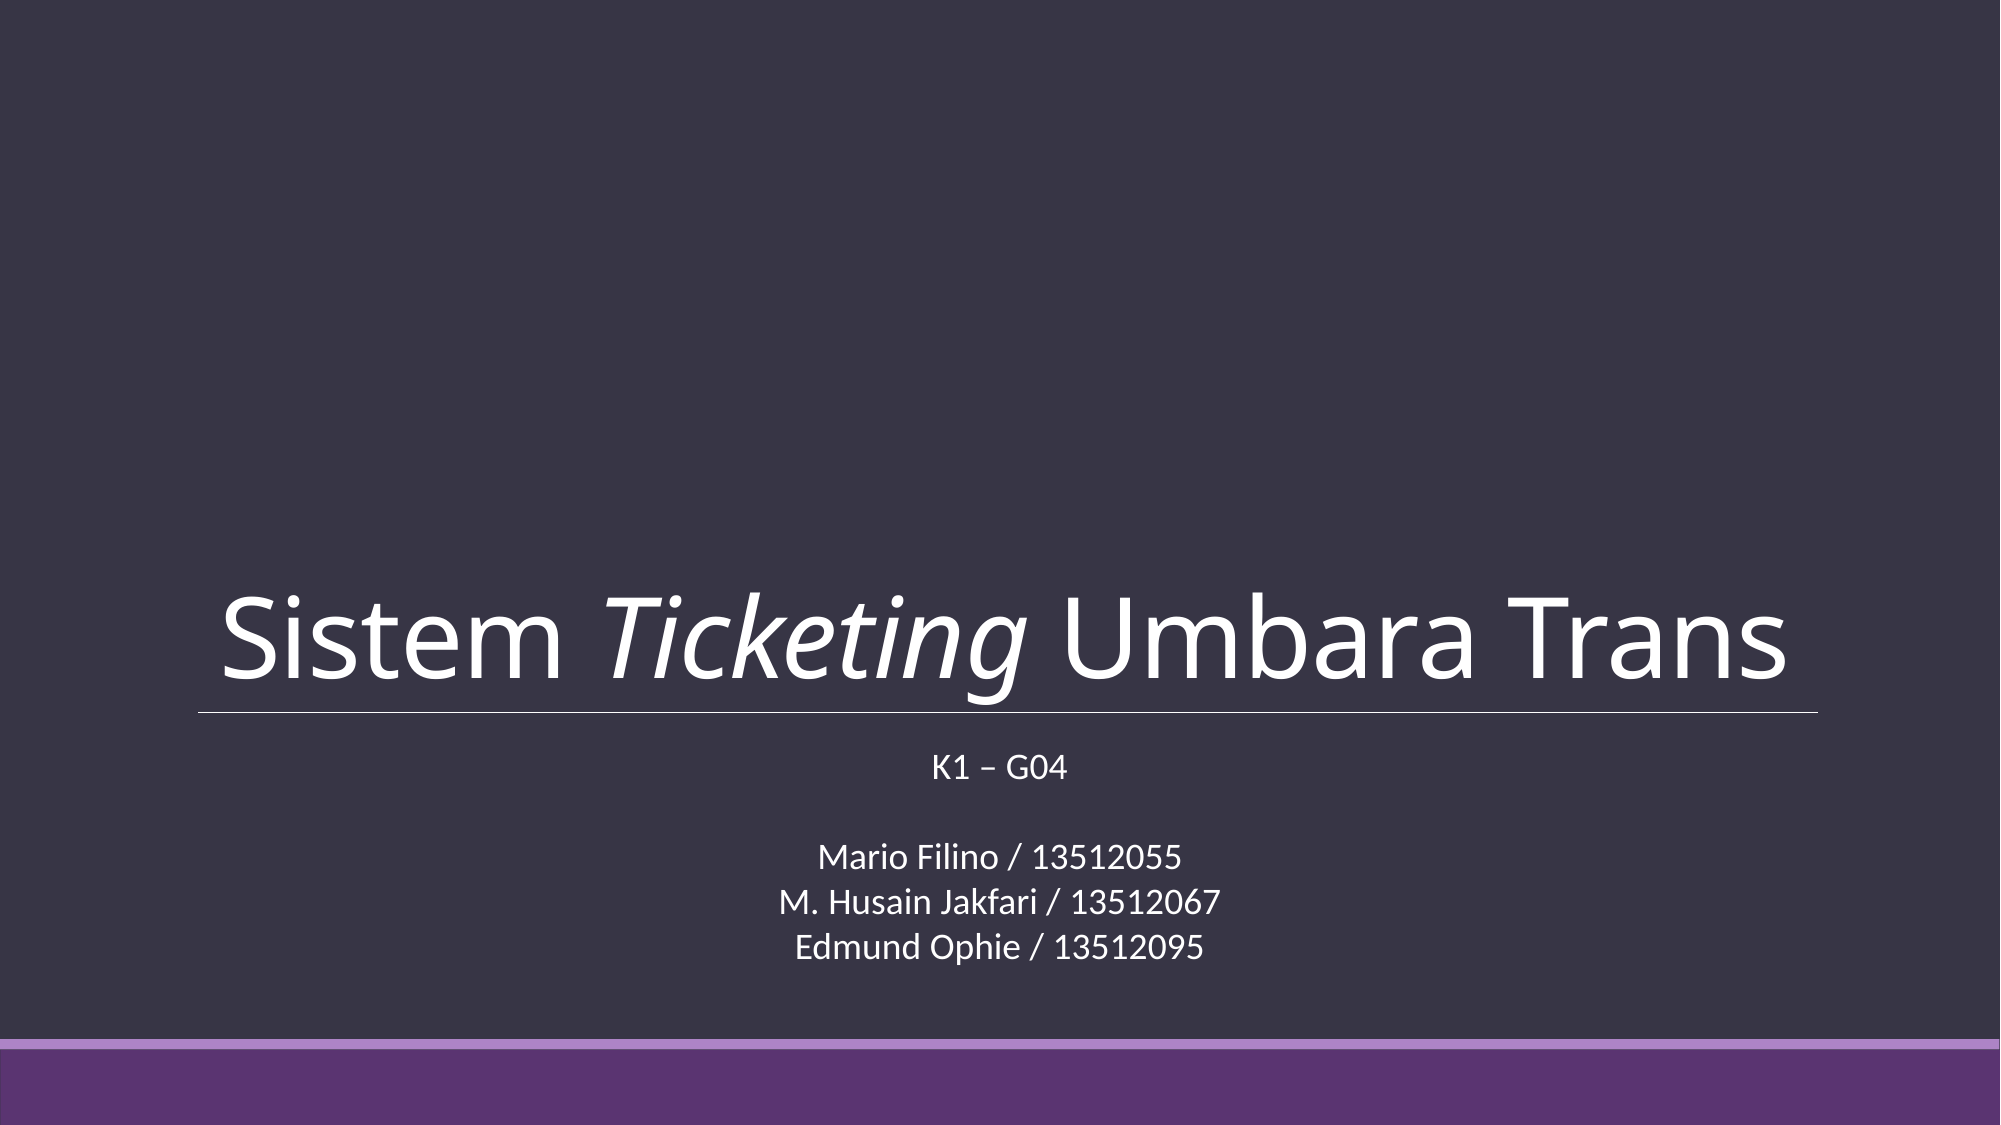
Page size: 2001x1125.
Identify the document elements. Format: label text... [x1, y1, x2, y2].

title Sistem Ticketing Umbara Trans [180, 124, 1830, 710]
text_box K1 – G04 Mario Filino / 13512055 M. Husain Jakfari / 13512067 Edmund Ophie / 13512095 [174, 734, 1825, 975]
